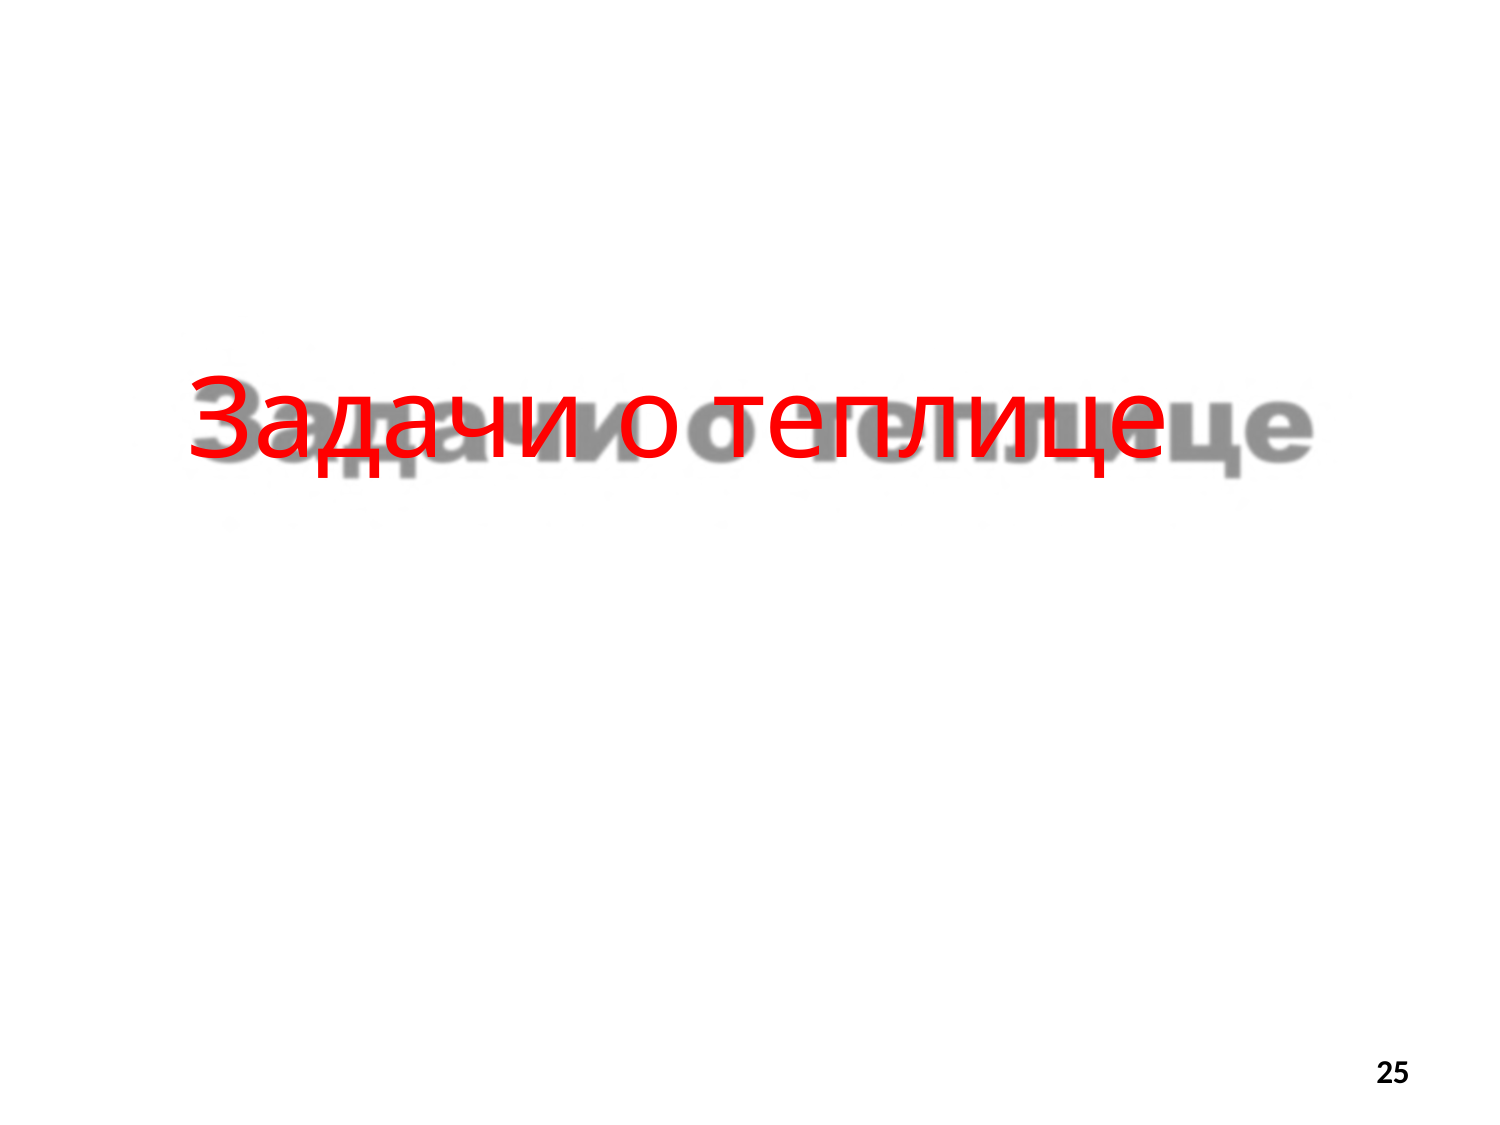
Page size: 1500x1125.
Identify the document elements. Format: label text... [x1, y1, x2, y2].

picture [117, 316, 1389, 564]
slide_number 25 [1370, 1056, 1417, 1125]
